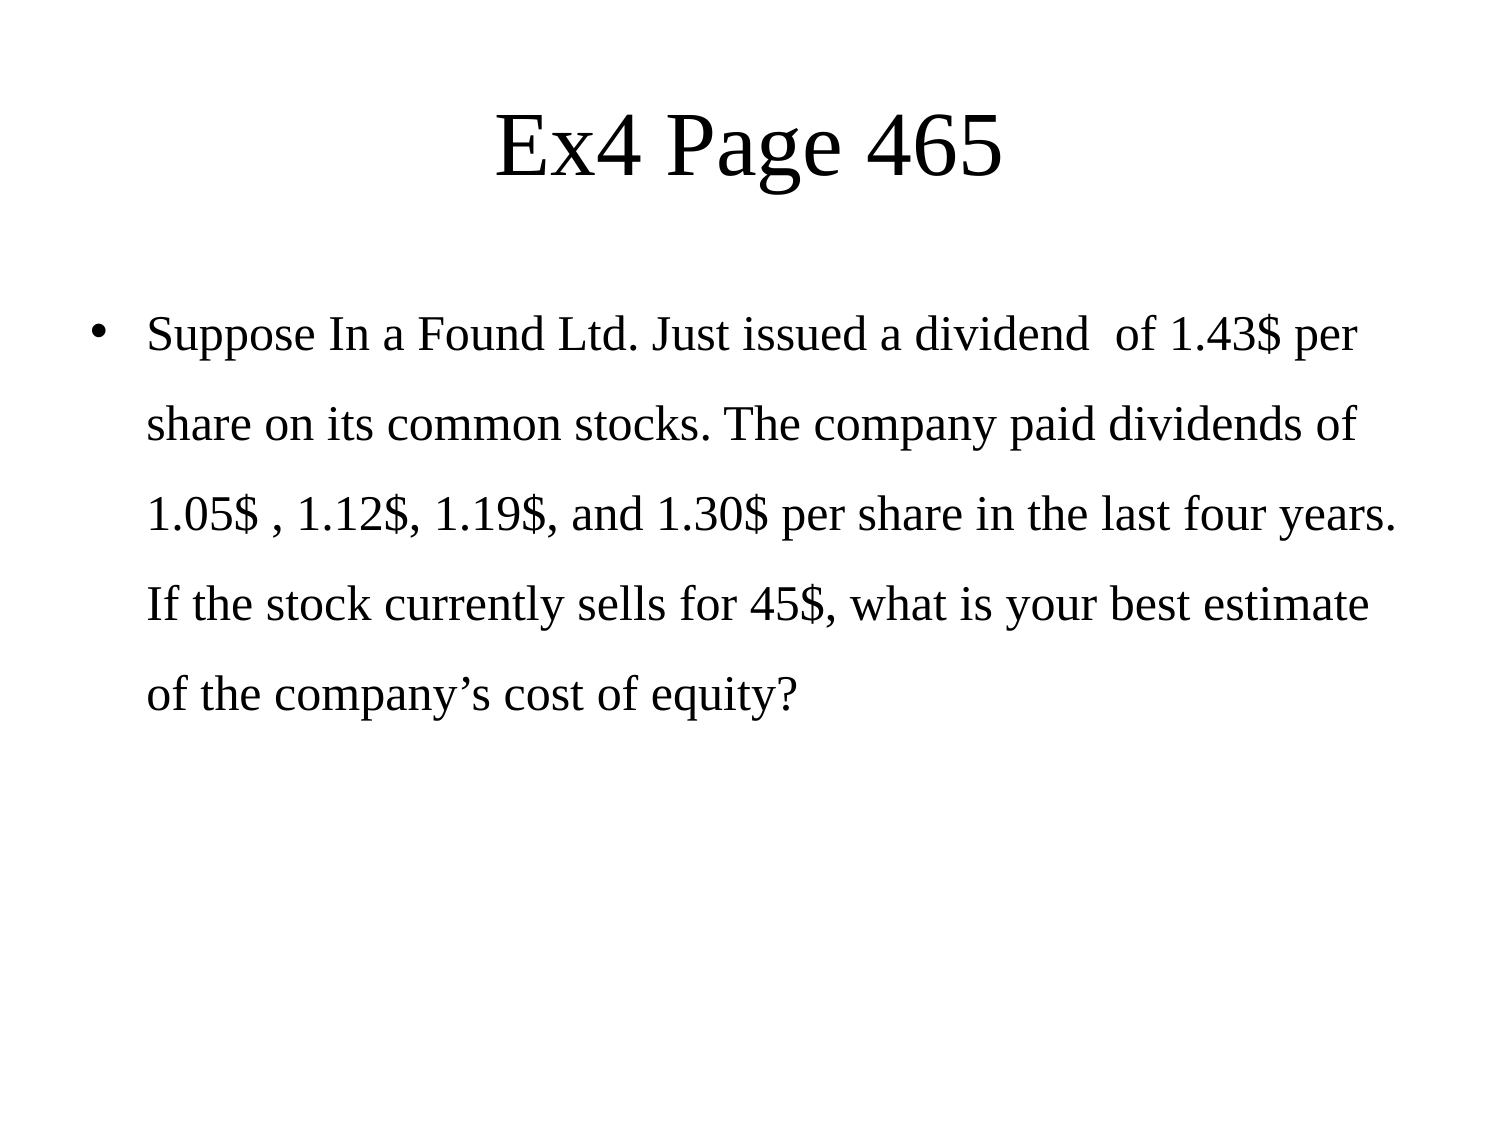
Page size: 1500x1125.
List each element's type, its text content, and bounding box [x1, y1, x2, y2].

list Suppose In a Found Ltd. Just issued a dividend of 1.43$ per share on its common stocks. The company paid dividends of 1.05$ , 1.12$, 1.19$, and 1.30$ per share in the last four years. If the stock currently sells for 45$, what is your best estimate of the company’s cost of equity? [75, 262, 1425, 1005]
title Ex4 Page 465 [75, 45, 1425, 233]
